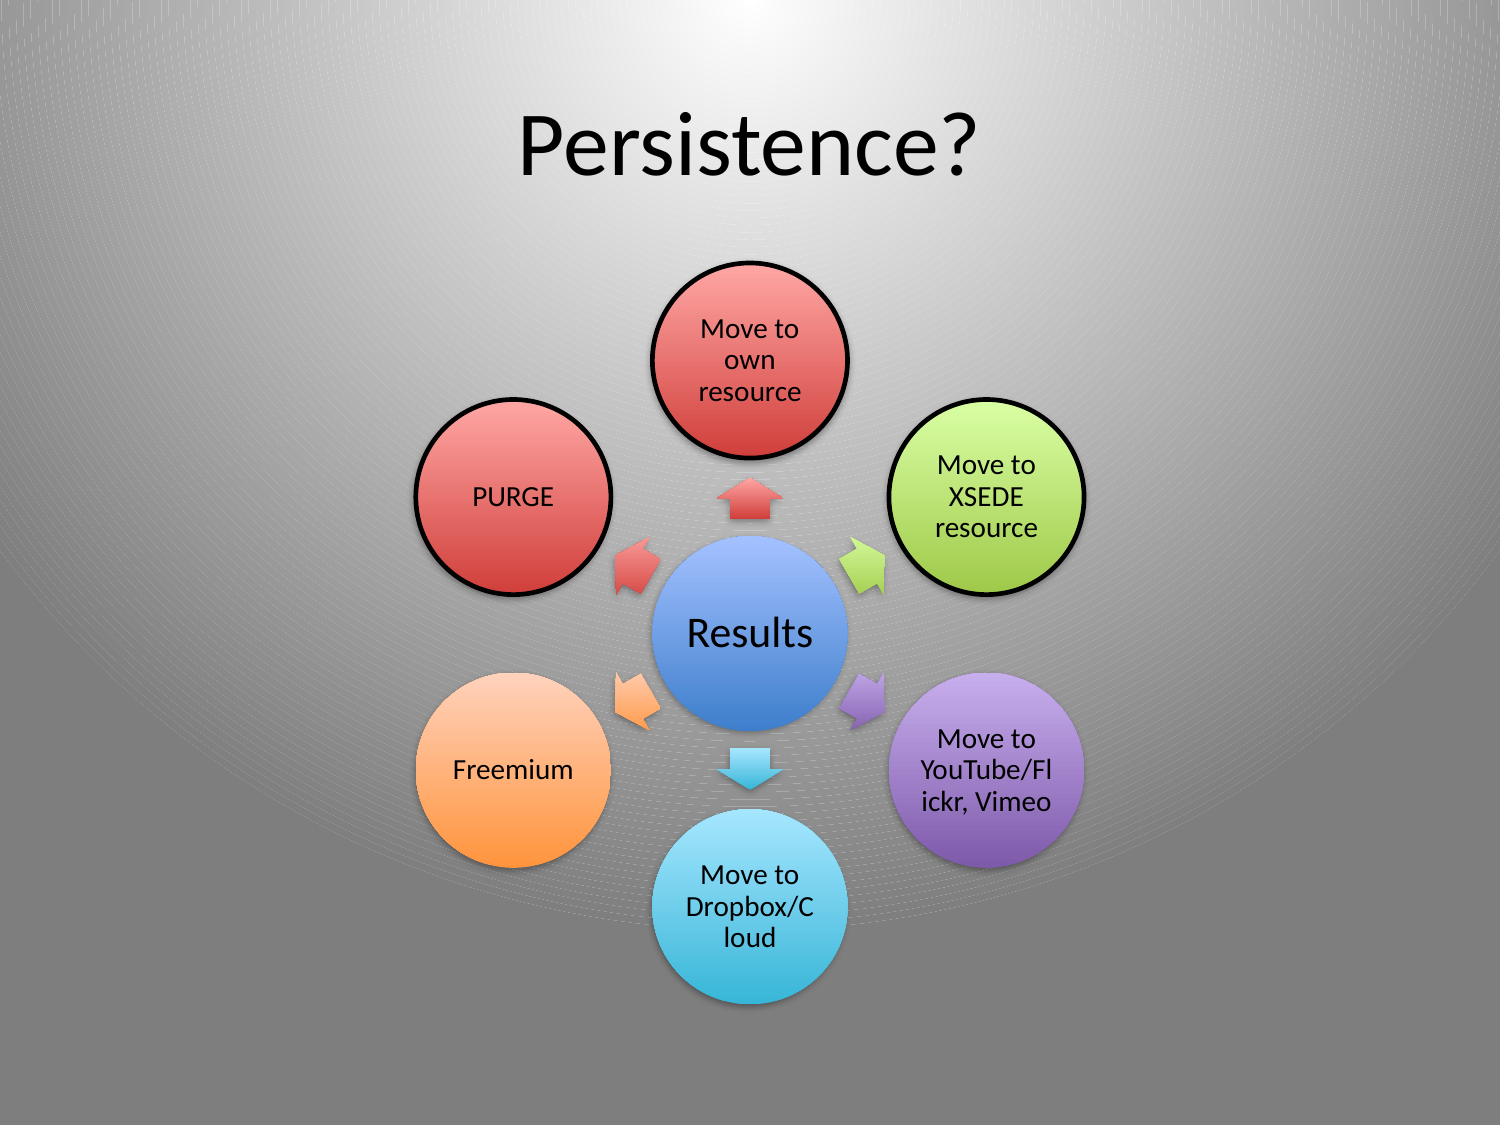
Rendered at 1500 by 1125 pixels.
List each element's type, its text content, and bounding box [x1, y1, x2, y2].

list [74, 262, 1426, 1006]
title Persistence? [75, 45, 1425, 233]
